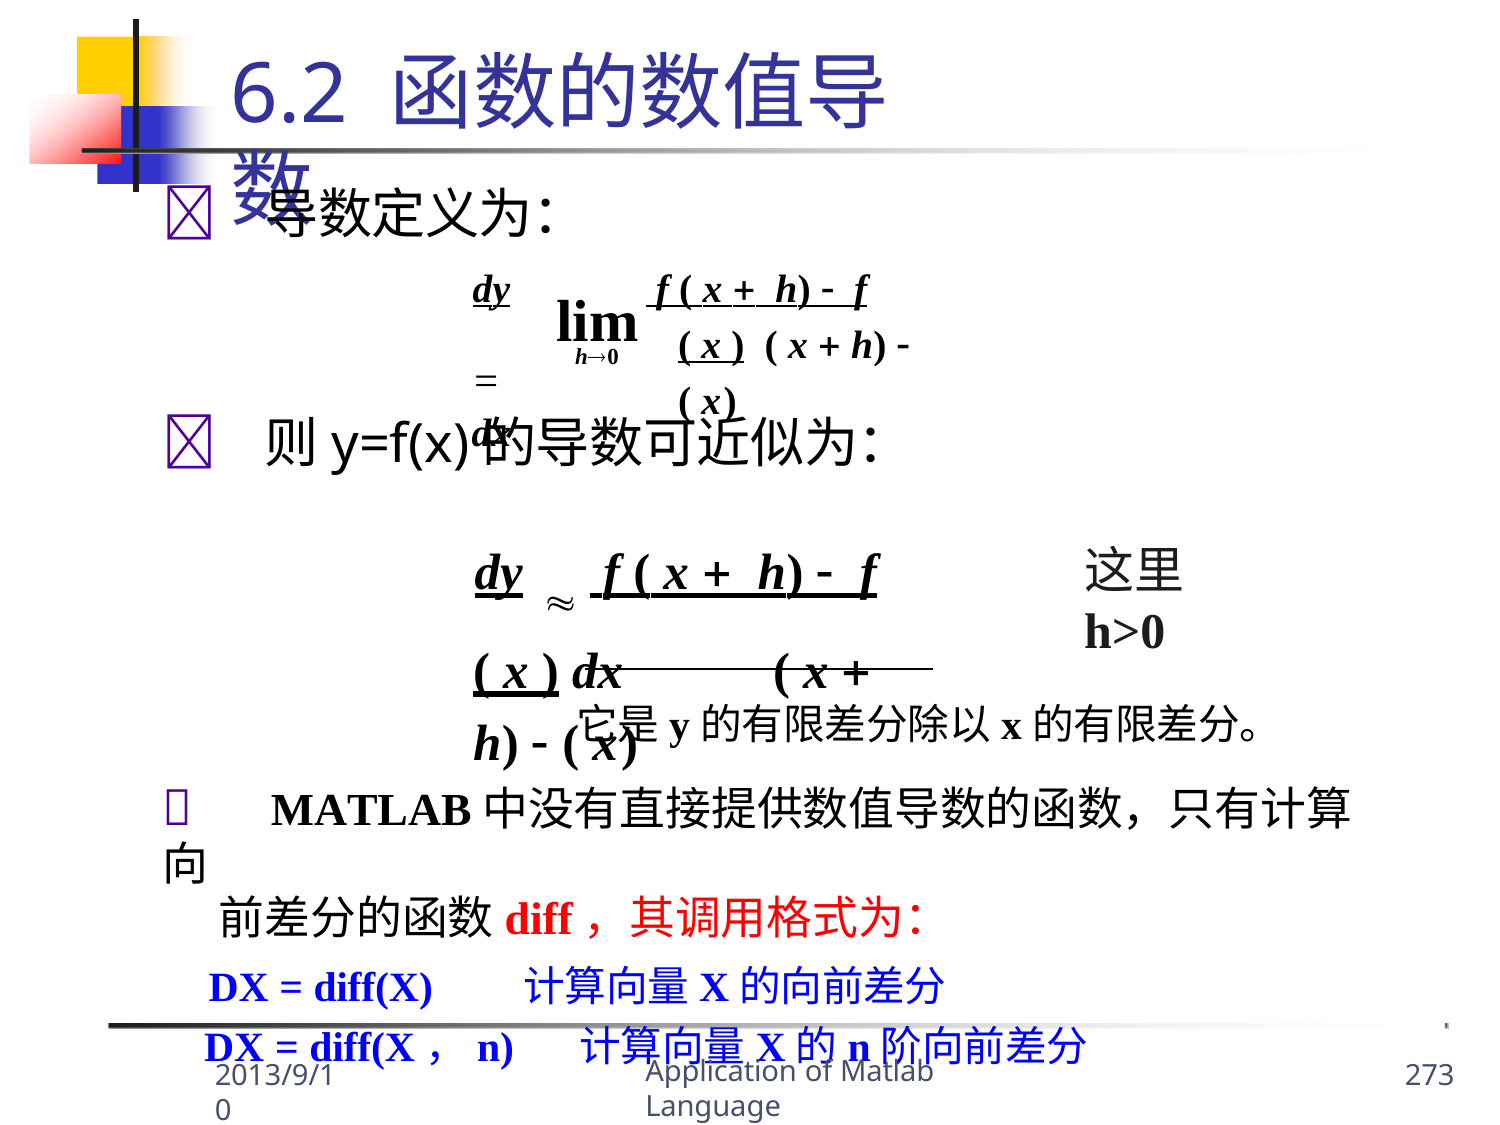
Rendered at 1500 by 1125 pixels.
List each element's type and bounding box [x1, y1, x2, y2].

text_box [160, 492, 1386, 1070]
picture [960, 148, 1431, 154]
picture [1386, 1023, 1458, 1029]
slide_number [1400, 1056, 1457, 1125]
slide_number [643, 1051, 987, 1125]
picture [108, 1023, 160, 1029]
footer [212, 1056, 351, 1125]
text_box [160, 41, 960, 245]
text_box [160, 254, 913, 474]
picture [29, 36, 228, 184]
text_box [1082, 538, 1268, 659]
